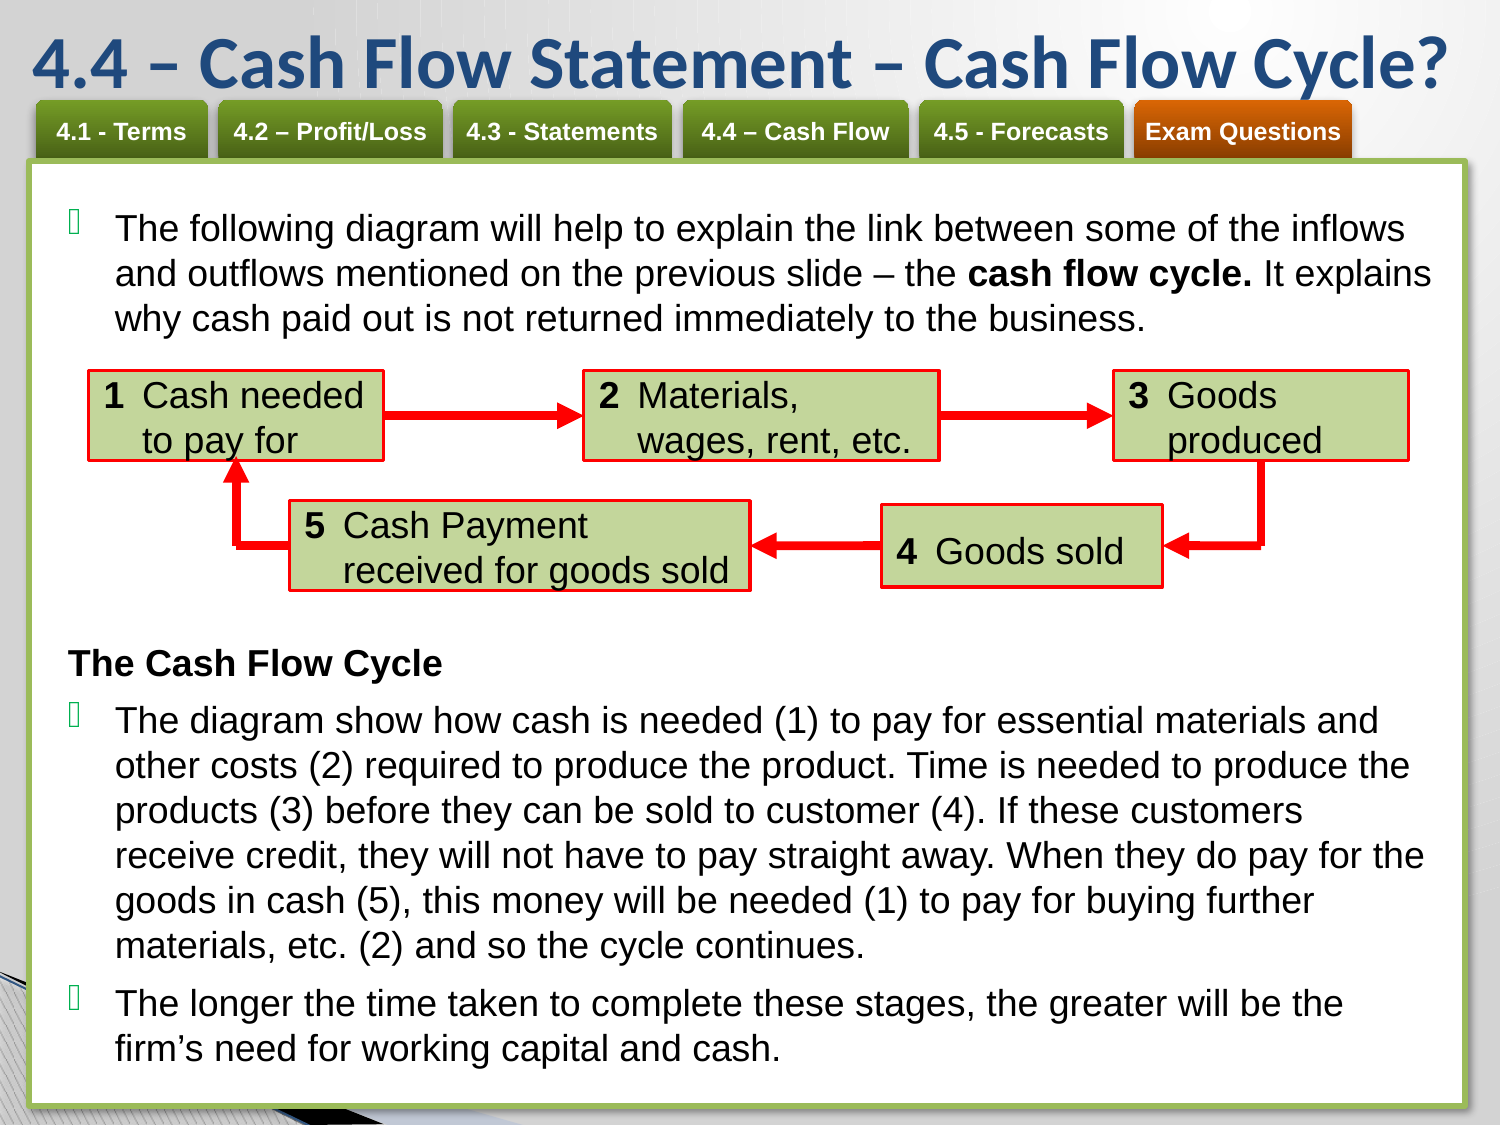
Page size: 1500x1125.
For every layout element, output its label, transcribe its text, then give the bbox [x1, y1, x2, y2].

text_box 3 Goods produced [1113, 370, 1409, 461]
text_box 2 Materials, wages, rent, etc. [583, 370, 939, 461]
text_box 1 Cash needed to pay for [88, 370, 384, 461]
text_box The following diagram will help to explain the link between some of the inflows and outflows mentioned on the previous slide – the cash flow cycle. It explains why cash paid out is not returned immediately to the business. The Cash Flow Cycle The diagram show how cash is needed (1) to pay for essential materials and other costs (2) required to produce the product. Time is needed to produce the products (3) before they can be sold to customer (4). If these customers receive credit, they will not have to pay straight away. When they do pay for the goods in cash (5), this money will be needed (1) to pay for buying further materials, etc. (2) and so the cycle continues. The longer the time taken to complete these stages, the greater will be the firm’s need for working capital and cash. [53, 196, 1447, 1125]
title 4.4 – Cash Flow Statement – Cash Flow Cycle? [17, 7, 1471, 110]
text_box 5 Cash Payment received for goods sold [289, 500, 750, 591]
text_box 4 Goods sold [881, 504, 1163, 587]
